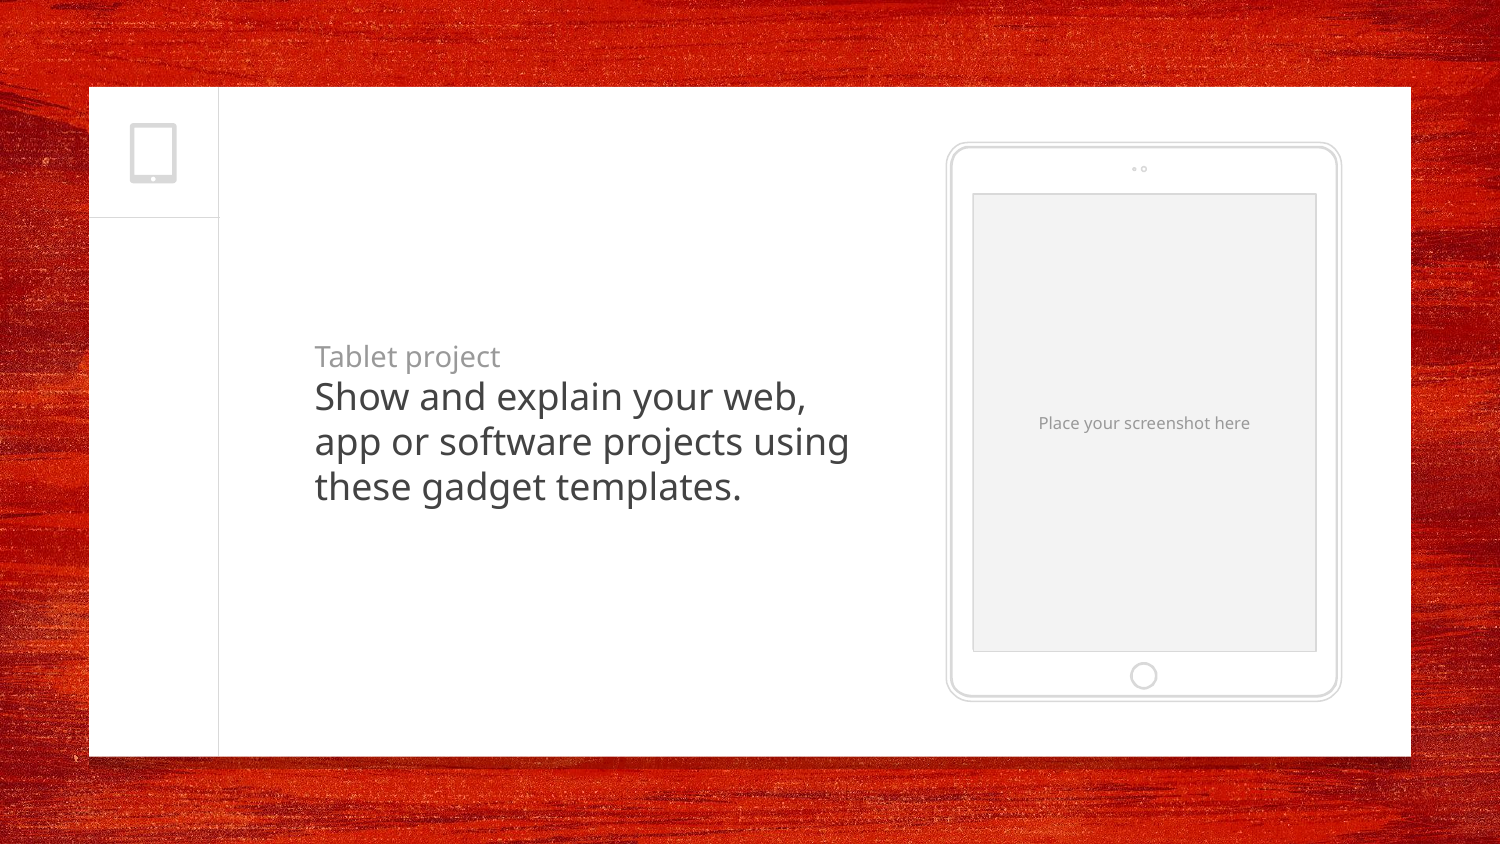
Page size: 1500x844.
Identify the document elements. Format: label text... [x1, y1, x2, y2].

text_box [129, 123, 177, 184]
text_box [946, 142, 1342, 702]
list Tablet project Show and explain your web, app or software projects using these gadget templates. [299, 88, 896, 758]
picture [0, 0, 1500, 844]
text_box Place your screenshot here [973, 193, 1316, 652]
